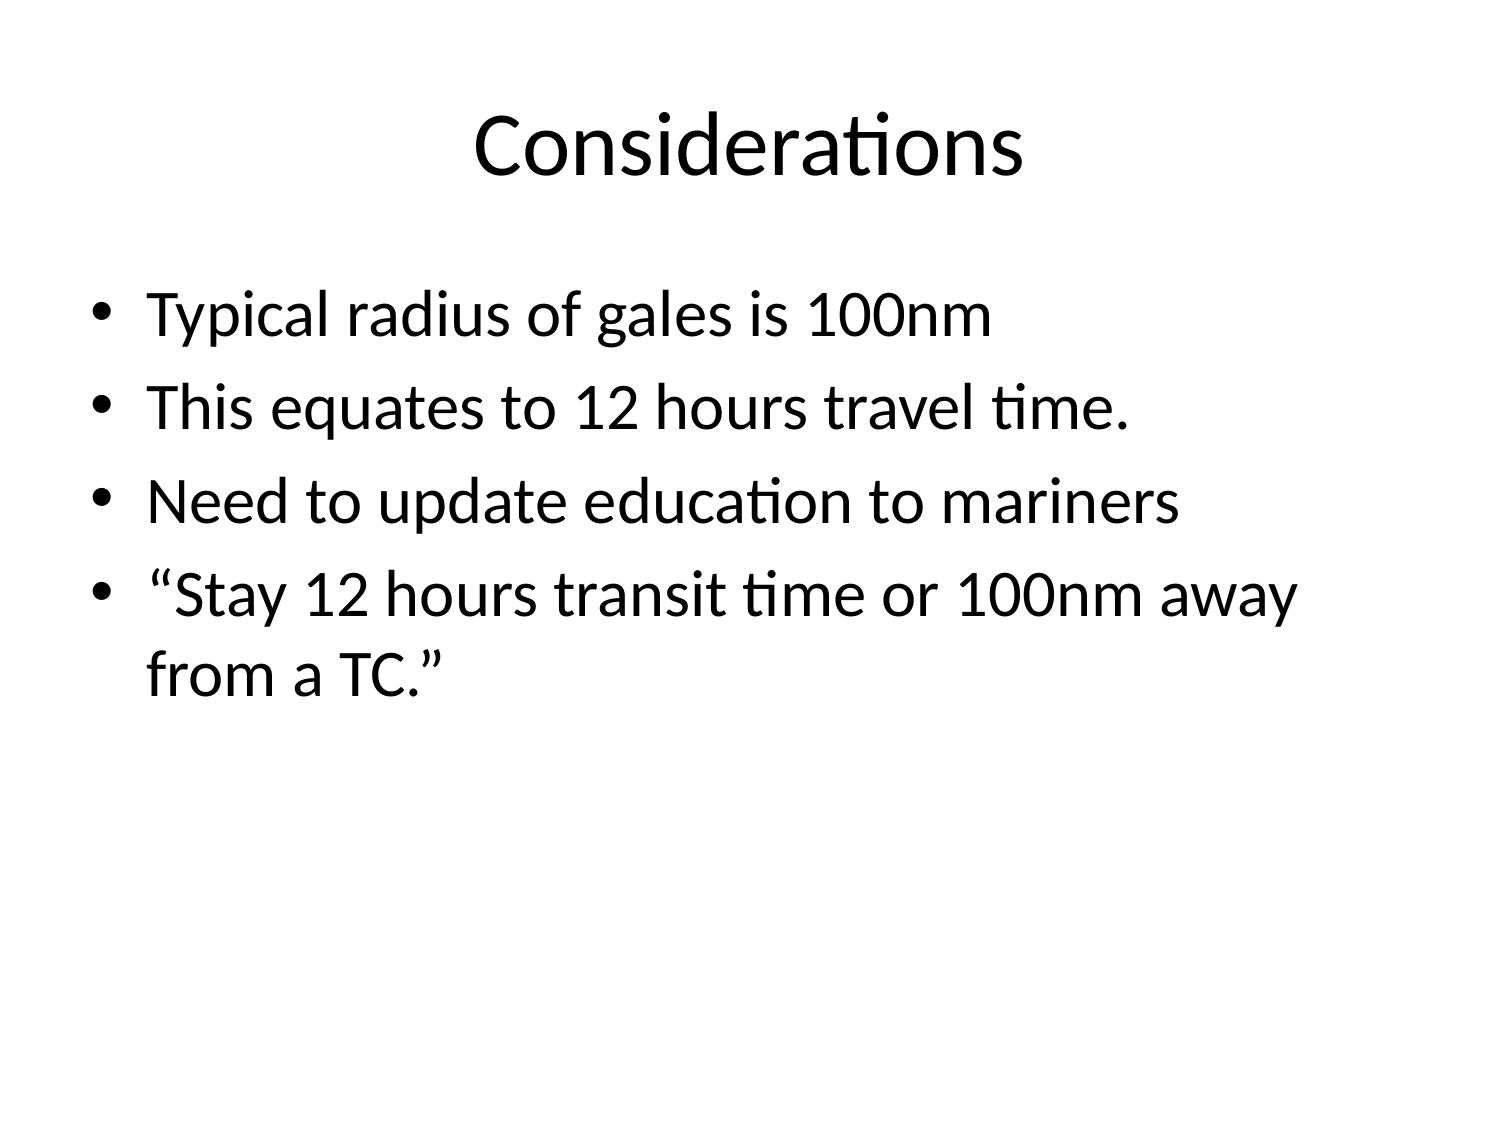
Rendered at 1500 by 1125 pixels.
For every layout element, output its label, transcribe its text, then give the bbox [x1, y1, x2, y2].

list Typical radius of gales is 100nm This equates to 12 hours travel time. Need to update education to mariners “Stay 12 hours transit time or 100nm away from a TC.” [75, 262, 1425, 1005]
title Considerations [75, 45, 1425, 233]
